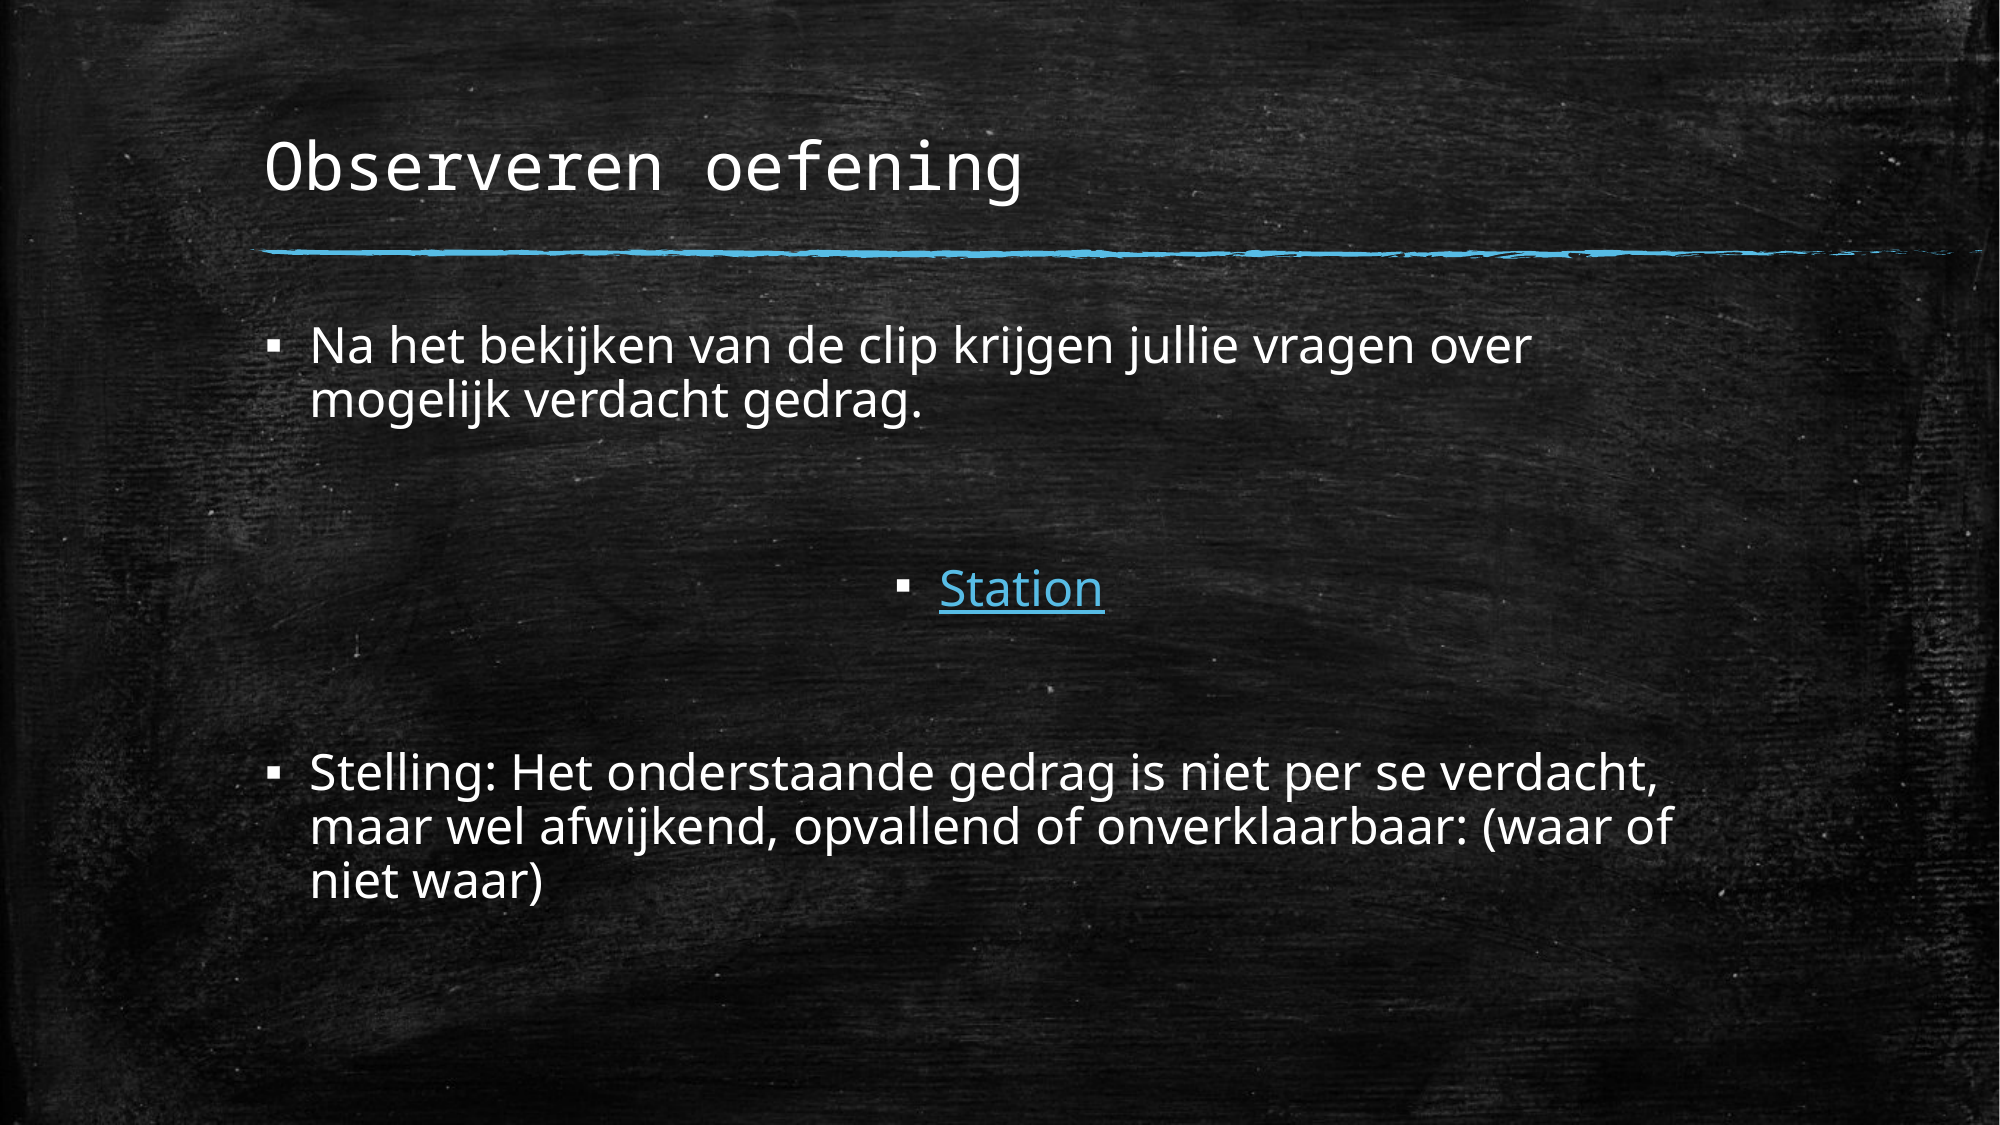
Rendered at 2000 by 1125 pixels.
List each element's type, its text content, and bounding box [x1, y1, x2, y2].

title Observeren oefening [249, 45, 1750, 213]
list Na het bekijken van de clip krijgen jullie vragen over mogelijk verdacht gedrag. Station Stelling: Het onderstaande gedrag is niet per se verdacht, maar wel afwijkend, opvallend of onverklaarbaar: (waar of niet waar) [249, 312, 1750, 1013]
